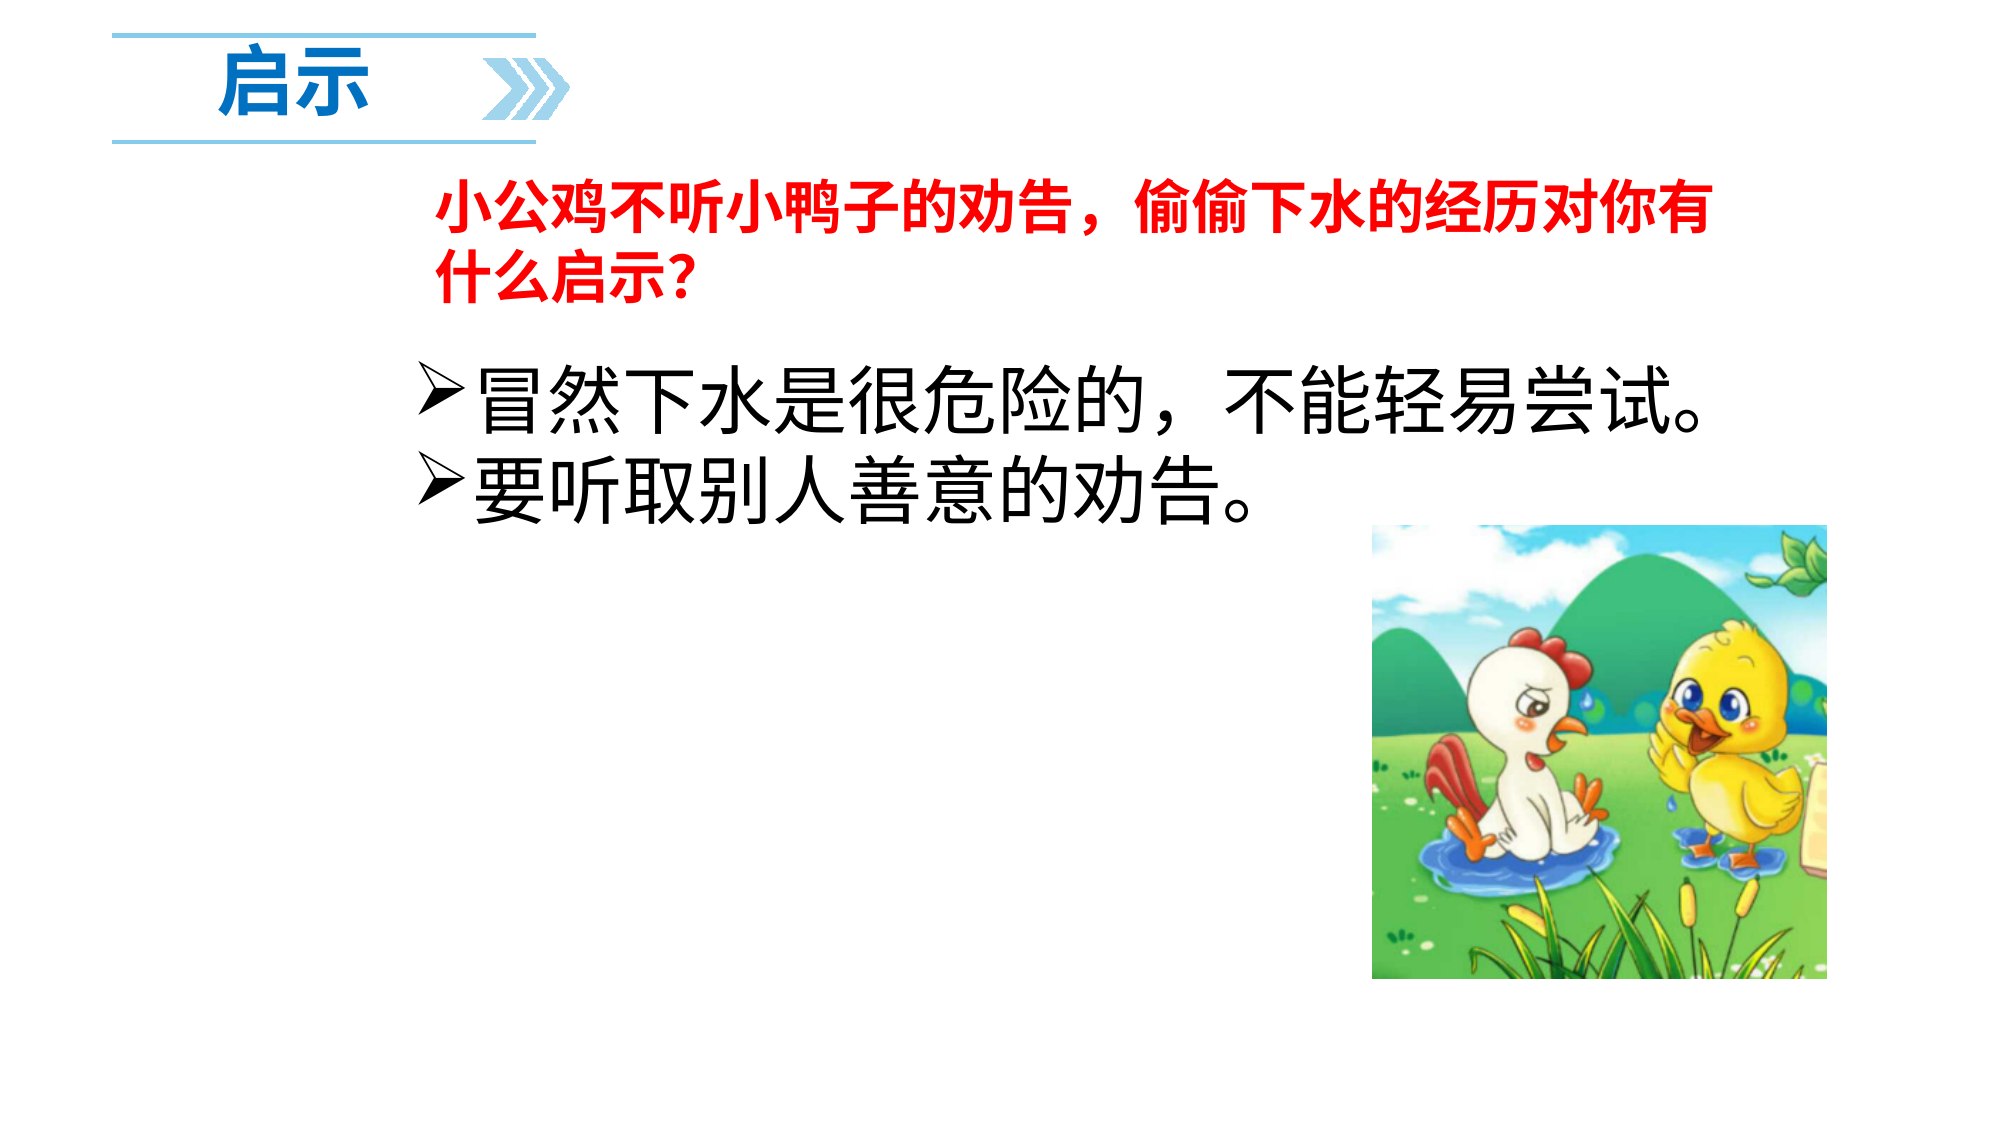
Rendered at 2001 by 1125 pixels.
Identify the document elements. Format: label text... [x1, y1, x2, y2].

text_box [83, 24, 570, 144]
title [152, 137, 1606, 548]
text_box 冒然下水是很危险的，不能轻易尝试。 要听取别人善意的劝告。 [398, 345, 1693, 586]
text_box 小公鸡不听小鸭子的劝告，偷偷下水的经历对你有什么启示？ [419, 162, 1733, 318]
picture [1371, 525, 1827, 979]
